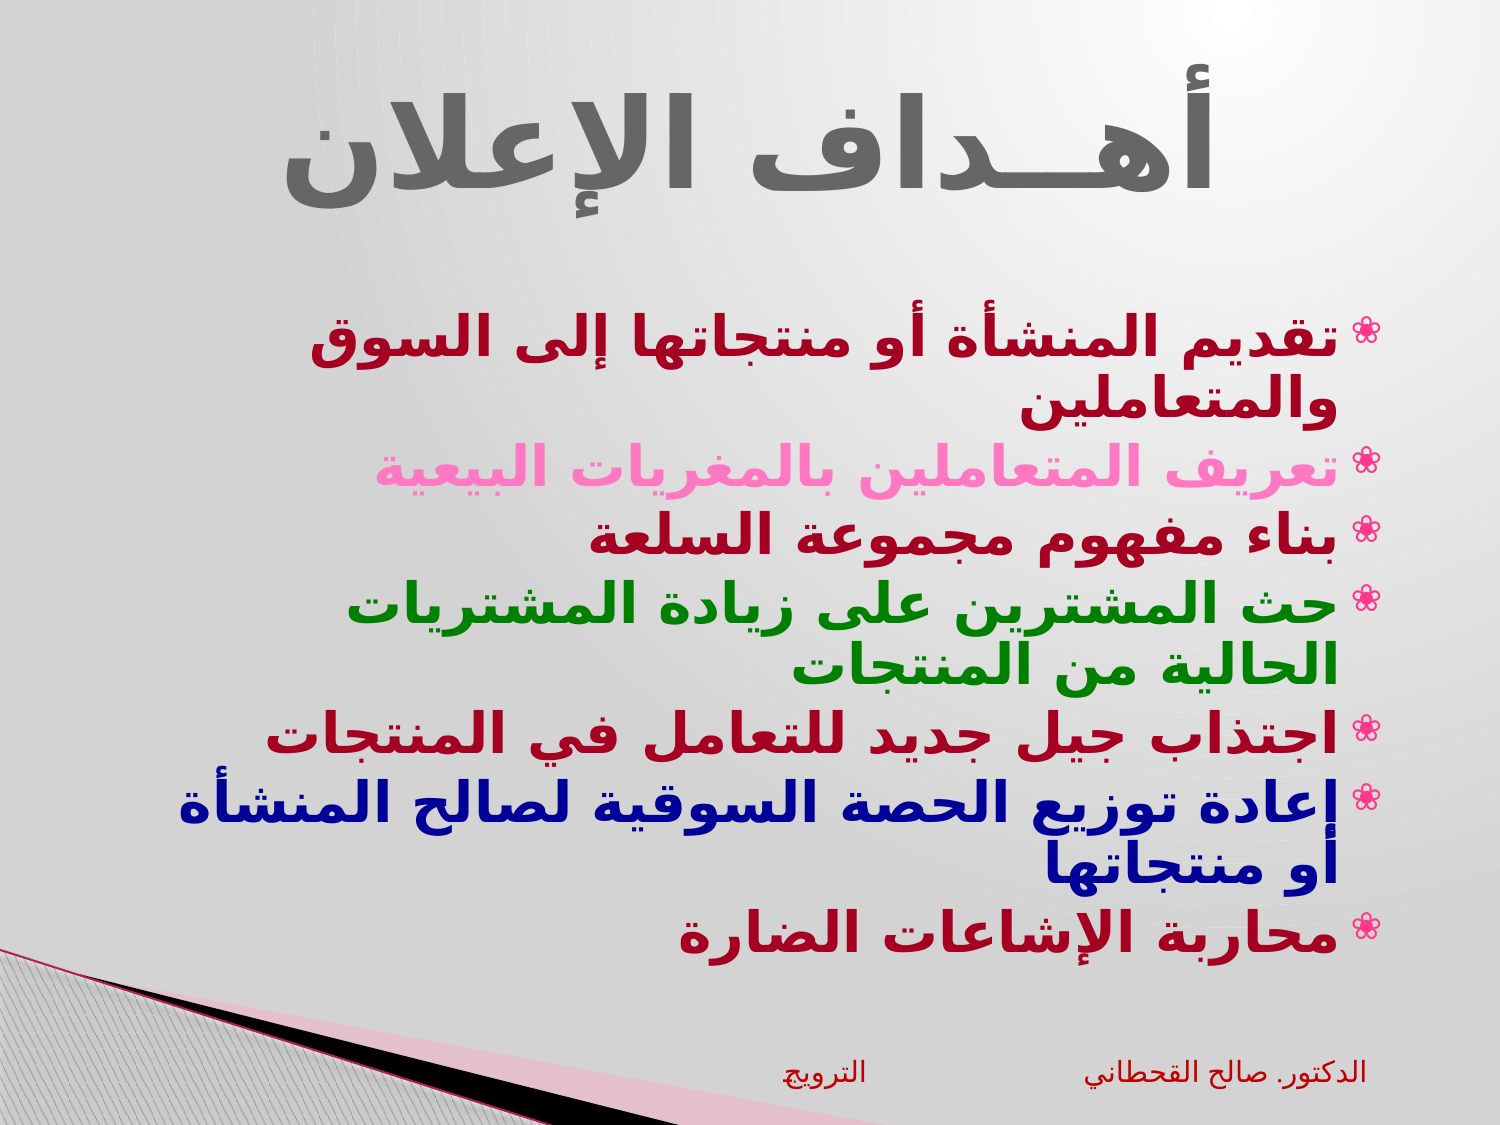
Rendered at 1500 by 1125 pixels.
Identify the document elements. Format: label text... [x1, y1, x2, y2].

title أهــداف الإعلان [75, 45, 1425, 233]
list تقديم المنشأة أو منتجاتها إلى السوق والمتعاملين تعريف المتعاملين بالمغريات البيعية بناء مفهوم مجموعة السلعة حث المشترين على زيادة المشتريات الحالية من المنتجات اجتذاب جيل جديد للتعامل في المنتجات إعادة توزيع الحصة السوقية لصالح المنشأة أو منتجاتها محاربة الإشاعات الضارة [162, 299, 1414, 975]
footer الترويج الدكتور. صالح القحطاني [585, 1041, 1383, 1125]
